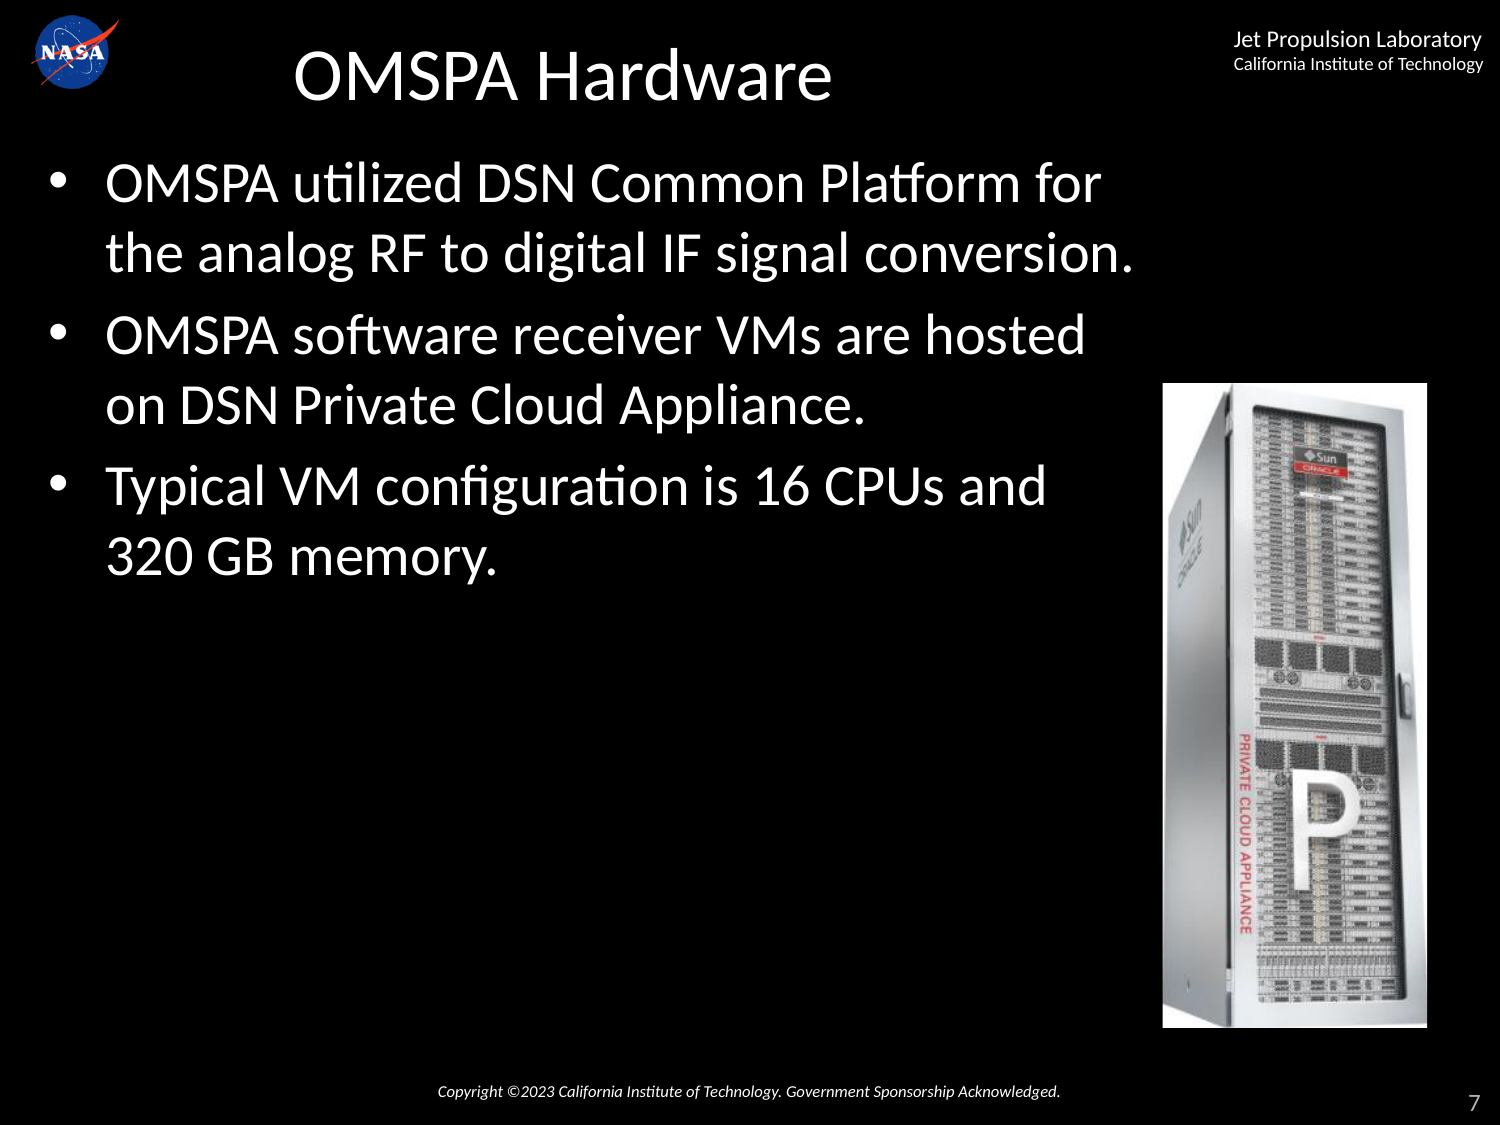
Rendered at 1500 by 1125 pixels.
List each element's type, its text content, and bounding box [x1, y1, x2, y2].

picture [1162, 383, 1428, 1029]
slide_number 7 [1373, 1081, 1496, 1122]
title OMSPA Hardware [54, 16, 1074, 124]
picture [31, 15, 119, 89]
list OMSPA utilized DSN Common Platform for the analog RF to digital IF signal conversion. OMSPA software receiver VMs are hosted on DSN Private Cloud Appliance. Typical VM configuration is 16 CPUs and 320 GB memory. [33, 137, 1163, 830]
